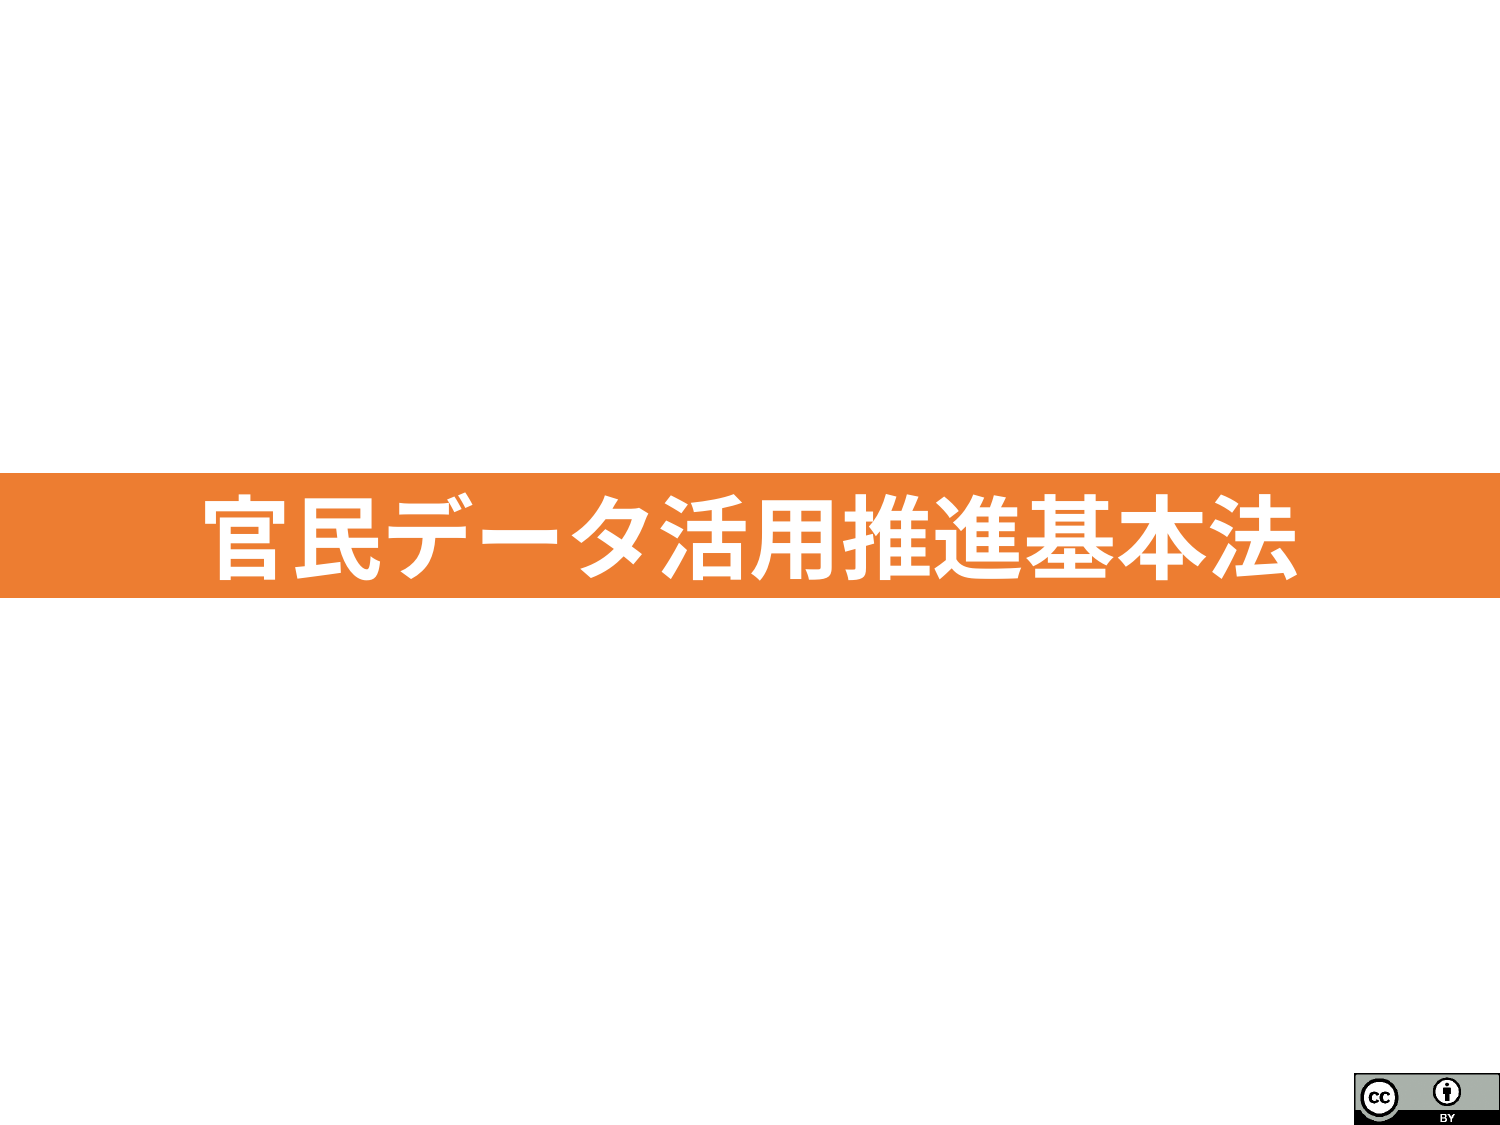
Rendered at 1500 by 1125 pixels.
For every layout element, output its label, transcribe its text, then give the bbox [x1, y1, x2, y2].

picture [1354, 1073, 1500, 1125]
text_box 官民データ活用推進基本法 [0, 472, 1500, 599]
